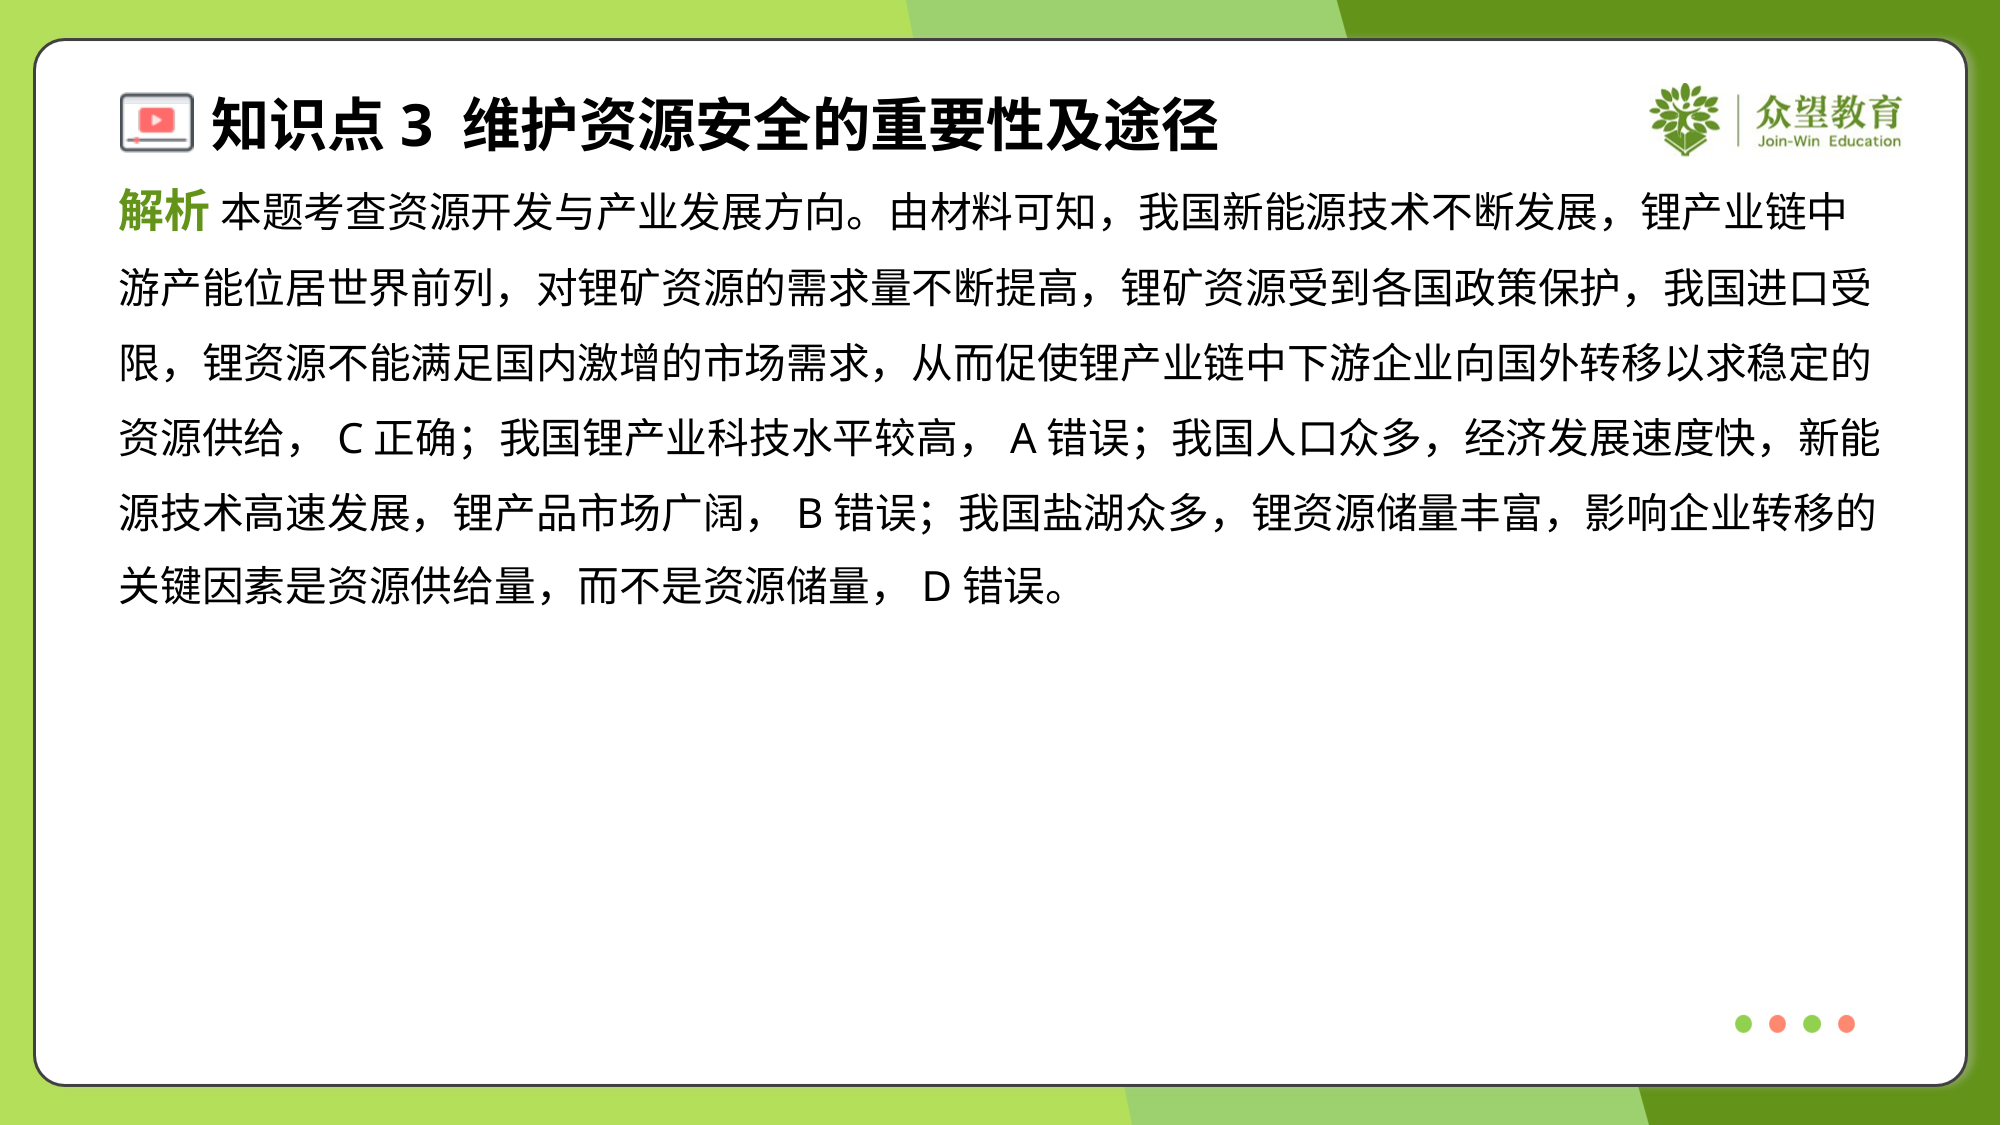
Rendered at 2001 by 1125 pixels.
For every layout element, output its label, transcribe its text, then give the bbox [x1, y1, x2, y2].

picture [0, 0, 2000, 1125]
text_box 解析 本题考查资源开发与产业发展方向。由材料可知，我国新能源技术不断发展，锂产业链中 游产能位居世界前列，对锂矿资源的需求量不断提高，锂矿资源受到各国政策保护，我国进口受 限，锂资源不能满足国内激增的市场需求，从而促使锂产业链中下游企业向国外转移以求稳定的 资源供给，C正确；我国锂产业科技水平较高，A错误；我国人口众多，经济发展速度快，新能 源技术高速发展，锂产品市场广阔，B错误；我国盐湖众多，锂资源储量丰富，影响企业转移的 关键因素是资源供给量，而不是资源储量，D错误。 [118, 159, 1883, 602]
